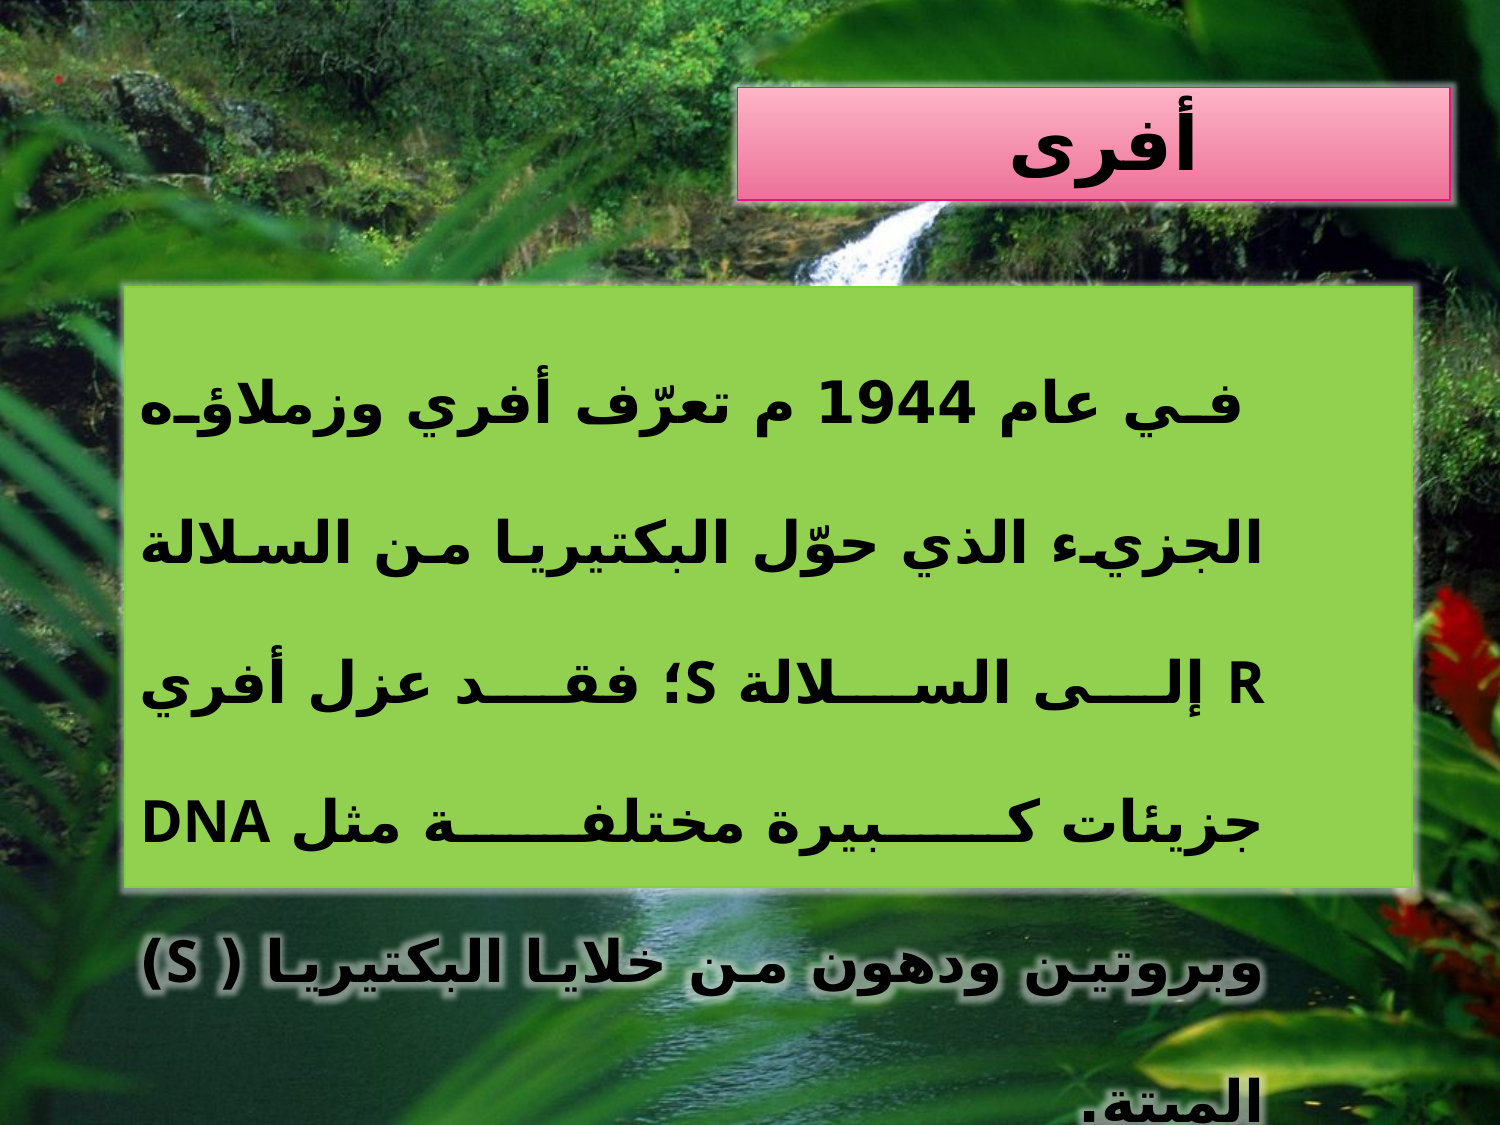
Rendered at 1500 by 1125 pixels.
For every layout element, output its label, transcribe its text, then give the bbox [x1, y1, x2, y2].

text_box في عام 1944 م تعرّف أفري وزملاؤه الجزيء الذي حوّل البكتيريا من السلالة R إلى السلالة S؛ فقد عزل أفري جزيئات كبيرة مختلفة مثل DNA وبروتين ودهون من خلايا البكتيريا ( S) الميتة. [124, 286, 1413, 888]
text_box أفرى [737, 87, 1451, 201]
picture [0, 0, 1500, 1125]
